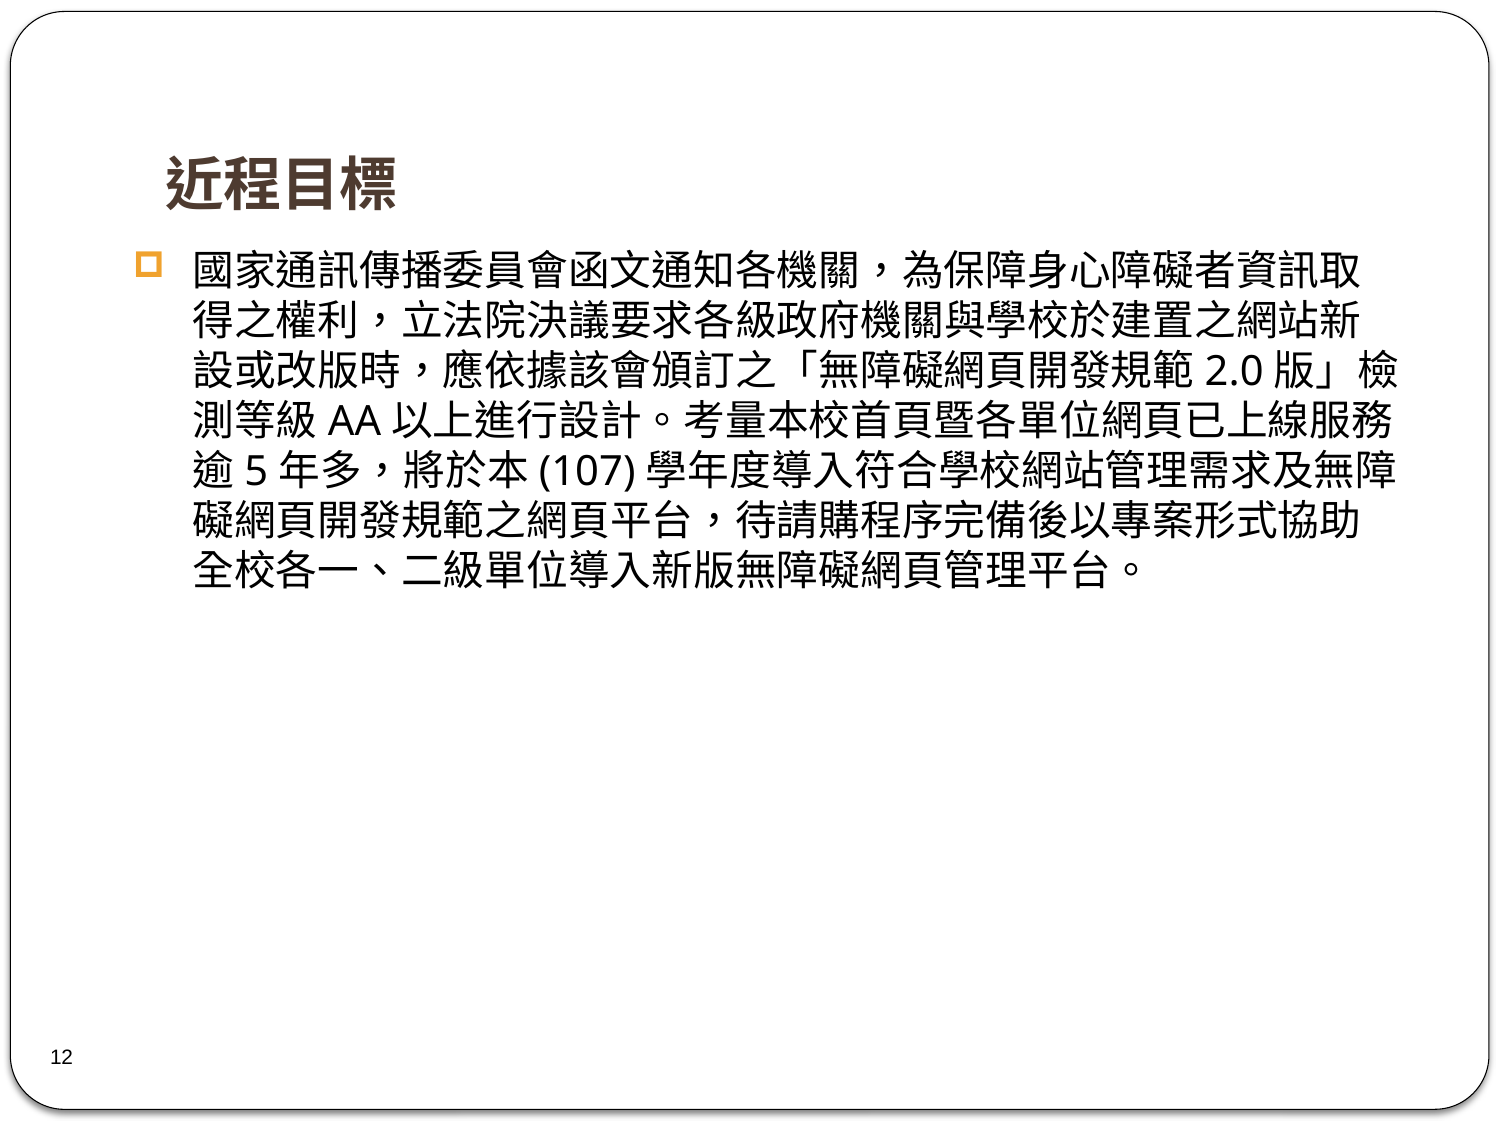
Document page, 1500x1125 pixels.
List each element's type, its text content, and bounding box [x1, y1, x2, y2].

list 國家通訊傳播委員會函文通知各機關，為保障身心障礙者資訊取得之權利，立法院決議要求各級政府機關與學校於建置之網站新設或改版時，應依據該會頒訂之「無障礙網頁開發規範2.0版」檢測等級AA以上進行設計。考量本校首頁暨各單位網頁已上線服務逾5年多，將於本(107)學年度導入符合學校網站管理需求及無障礙網頁開發規範之網頁平台，待請購程序完備後以專案形式協助全校各一、二級單位導入新版無障礙網頁管理平台。 [118, 236, 1418, 945]
slide_number 12 [23, 1018, 99, 1094]
title 近程目標 [150, 45, 1425, 233]
